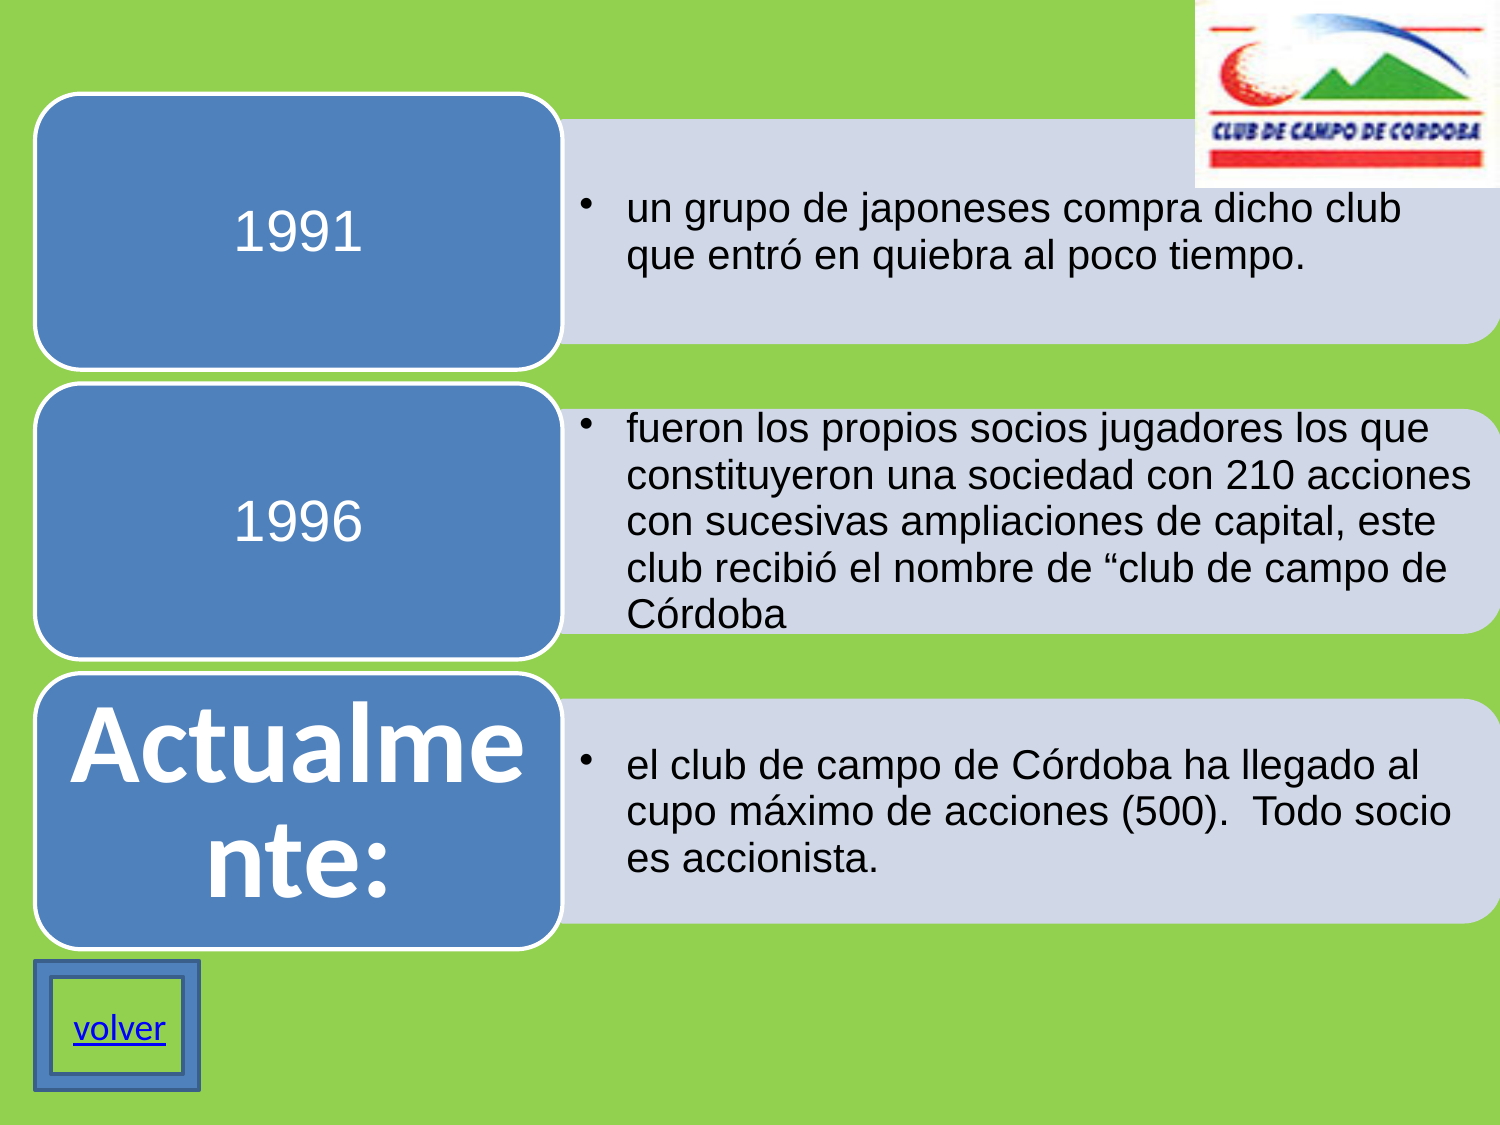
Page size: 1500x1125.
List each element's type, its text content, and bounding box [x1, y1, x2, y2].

text_box [33, 959, 201, 1092]
picture [1195, 0, 1500, 188]
text_box volver [58, 996, 188, 1056]
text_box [34, 93, 1500, 950]
